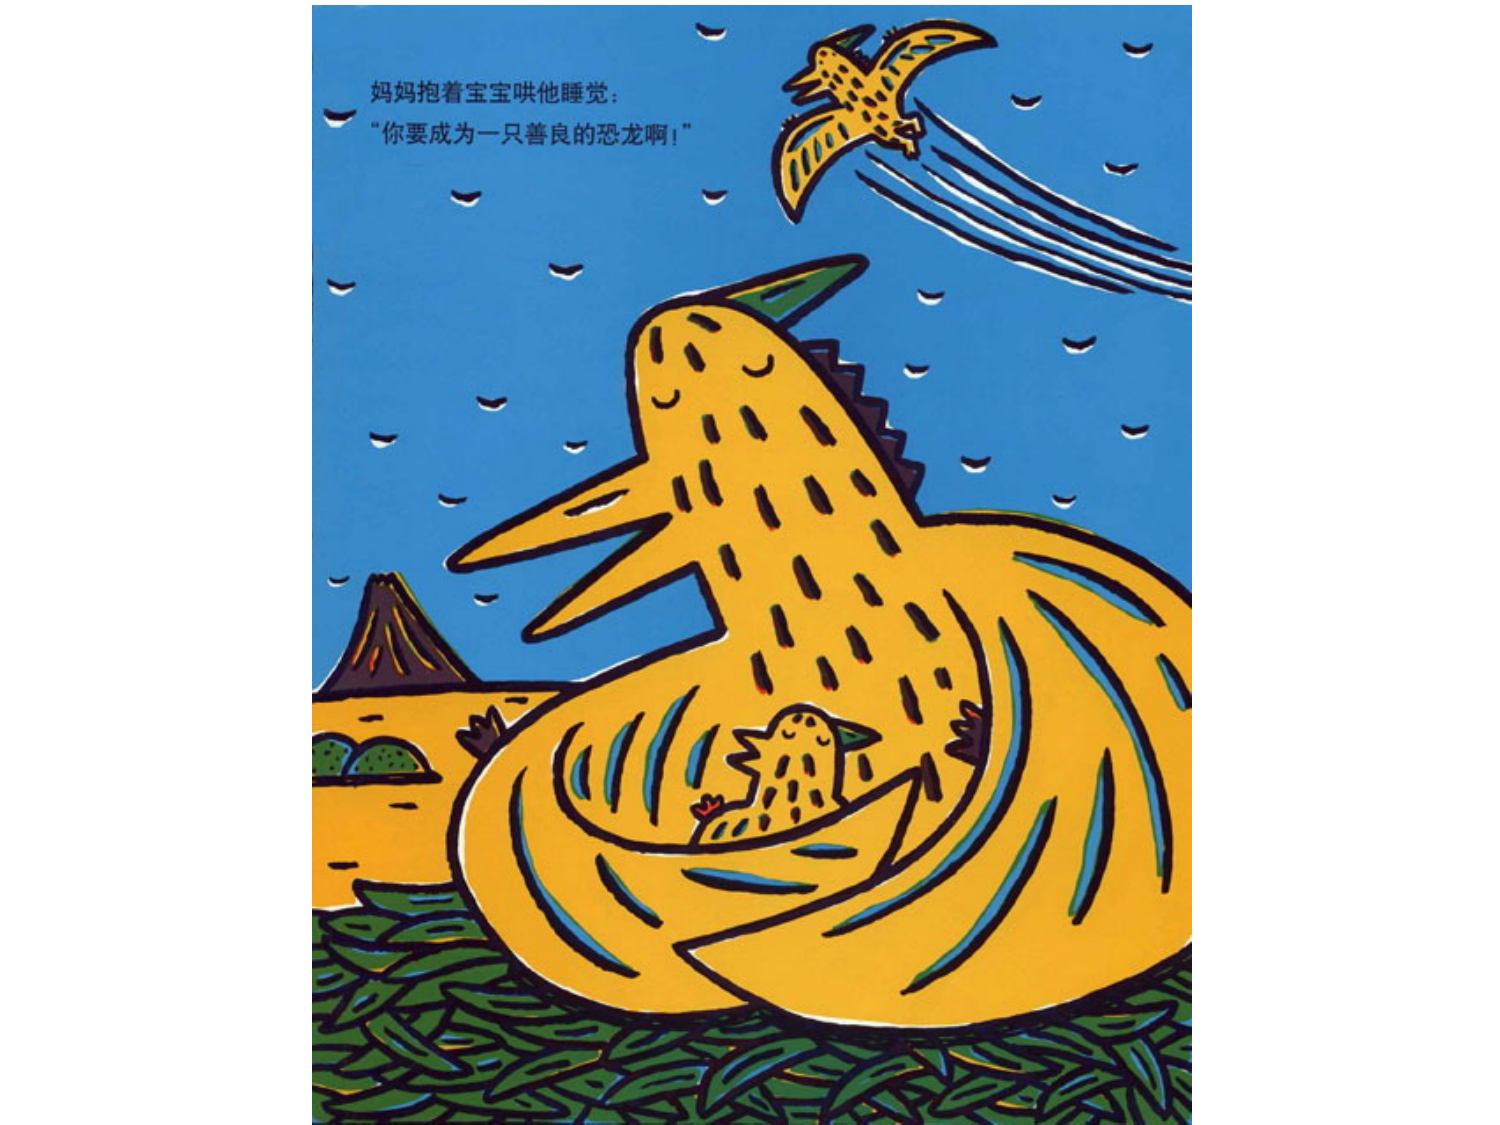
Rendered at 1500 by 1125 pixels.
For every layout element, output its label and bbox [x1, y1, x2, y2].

picture [312, 5, 1192, 1125]
